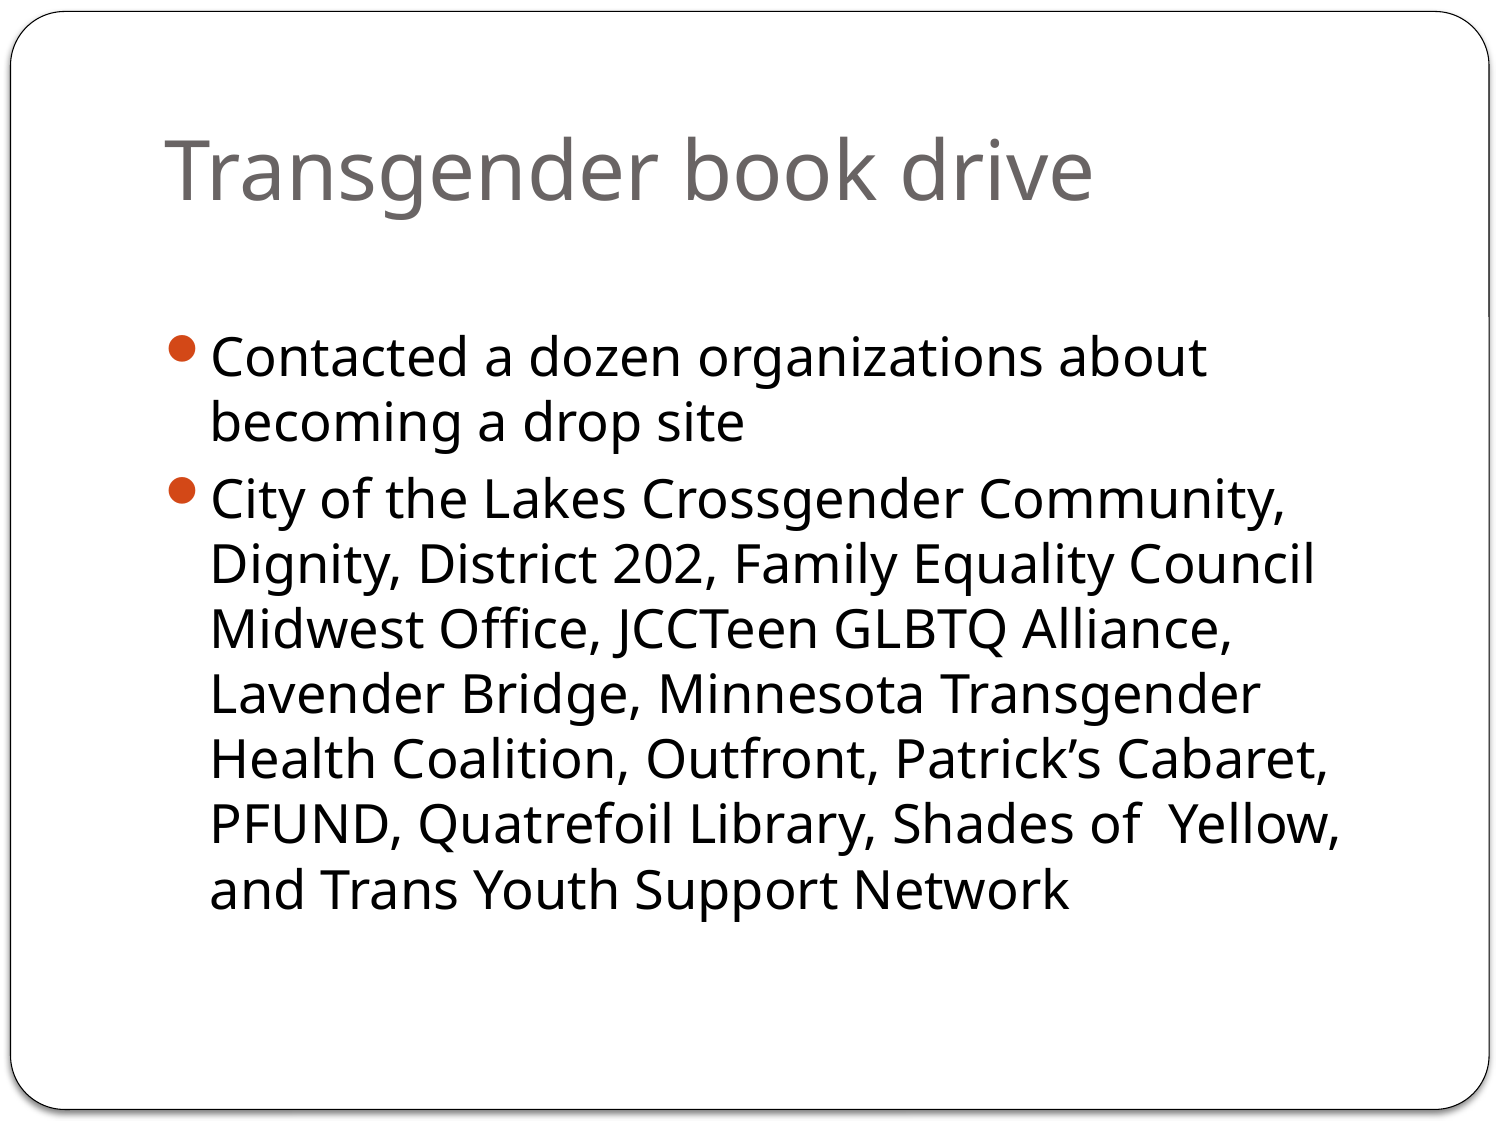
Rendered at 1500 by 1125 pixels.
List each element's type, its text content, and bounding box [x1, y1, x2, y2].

title Transgender book drive [150, 45, 1425, 233]
list Contacted a dozen organizations about becoming a drop site City of the Lakes Crossgender Community, Dignity, District 202, Family Equality Council Midwest Office, JCCTeen GLBTQ Alliance, Lavender Bridge, Minnesota Transgender Health Coalition, Outfront, Patrick’s Cabaret, PFUND, Quatrefoil Library, Shades of Yellow, and Trans Youth Support Network [150, 237, 1425, 988]
